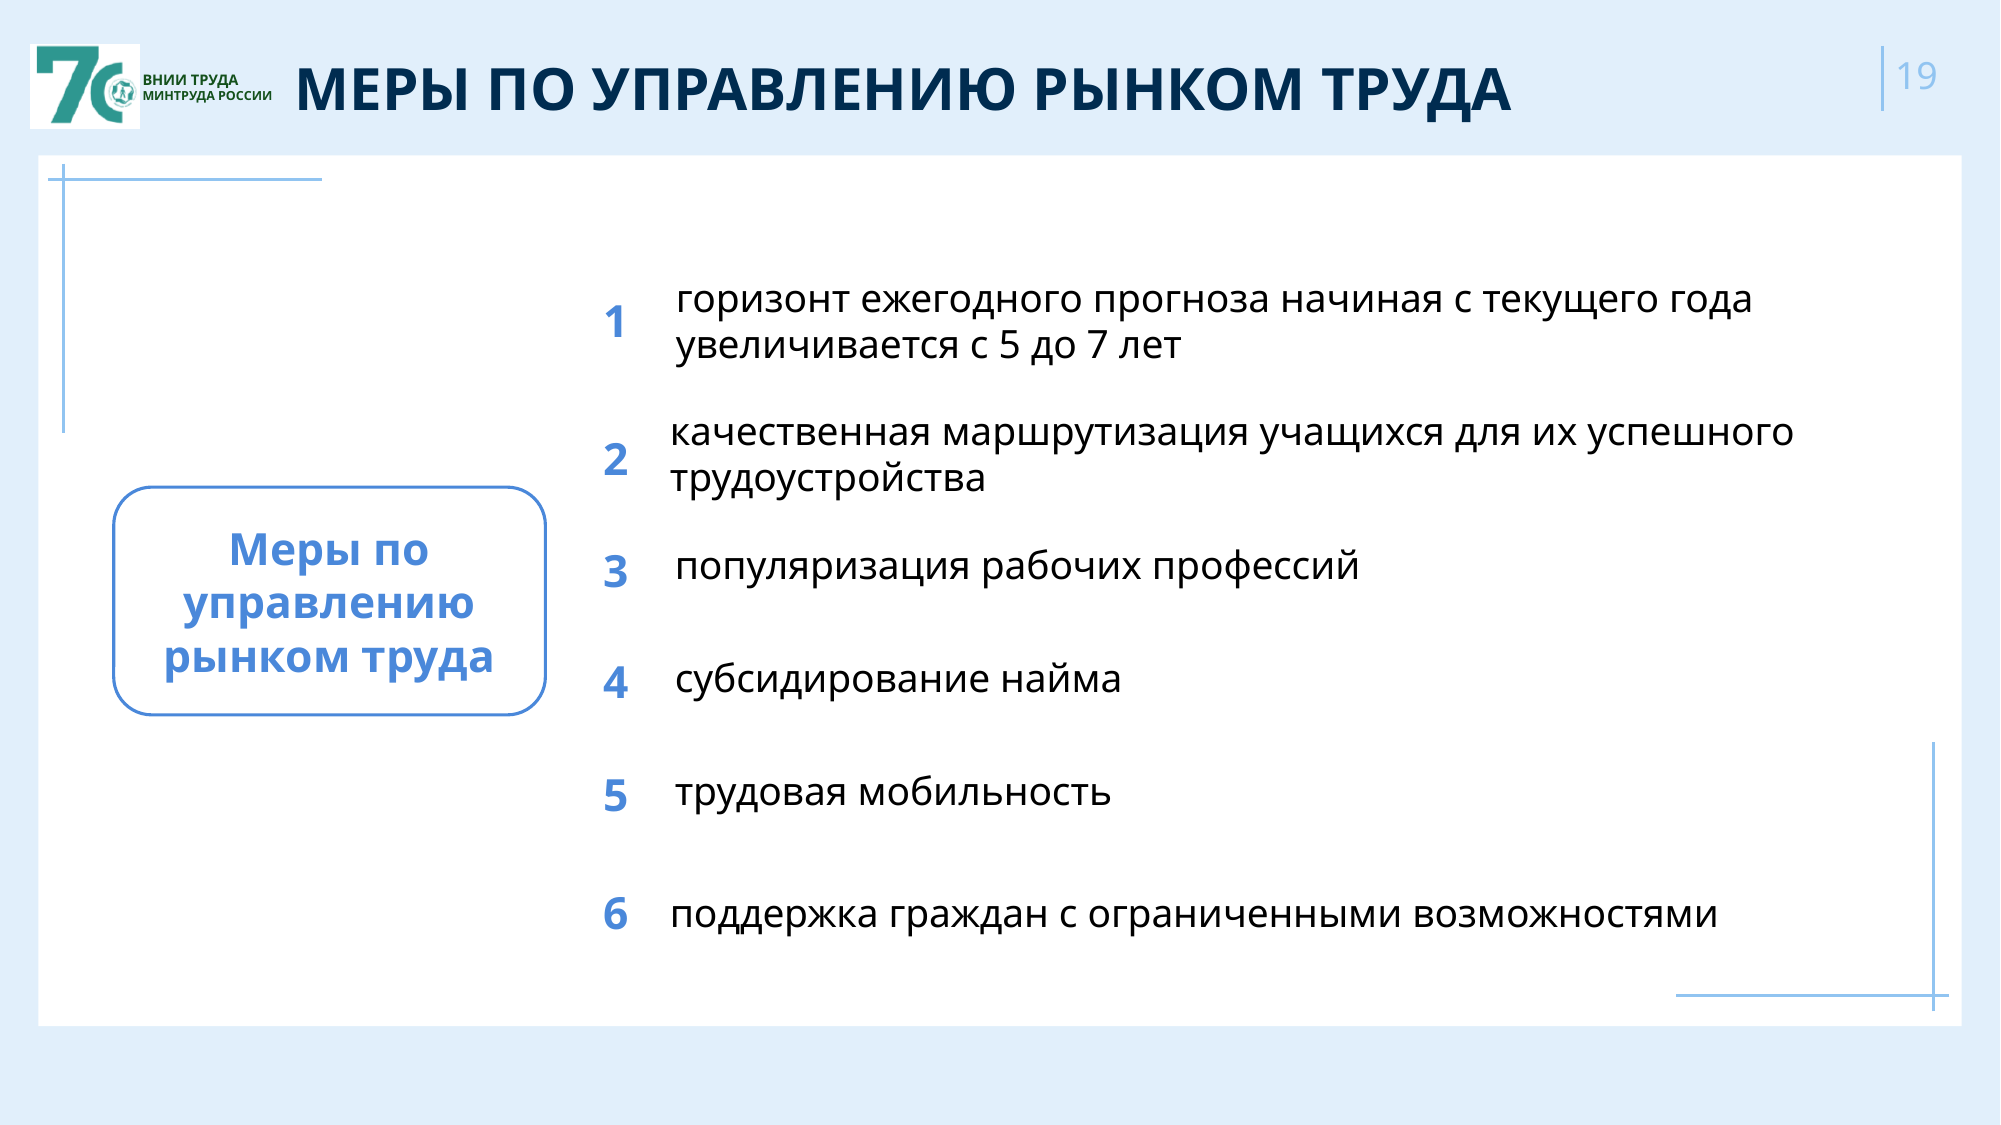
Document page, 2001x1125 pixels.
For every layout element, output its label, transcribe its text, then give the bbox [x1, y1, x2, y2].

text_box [30, 44, 276, 130]
text_box 19 [1872, 47, 1954, 108]
text_box качественная маршрутизация учащихся для их успешного трудоустройства [651, 400, 1883, 506]
text_box 1 [563, 271, 670, 369]
text_box субсидирование найма [656, 624, 1888, 730]
text_box МЕРЫ ПО УПРАВЛЕНИЮ РЫНКОМ ТРУДА [279, 47, 1916, 136]
text_box горизонт ежегодного прогноза начиная с текущего года увеличивается с 5 до 7 лет [656, 246, 1888, 394]
text_box Меры по управлению рынком труда [112, 485, 547, 717]
text_box поддержка граждан с ограниченными возможностями [651, 858, 1742, 965]
text_box популяризация рабочих профессий [656, 510, 1869, 617]
text_box 2 [563, 408, 670, 507]
text_box 3 [563, 520, 670, 619]
text_box 6 [563, 865, 670, 958]
text_box 5 [563, 747, 670, 841]
text_box трудовая мобильность [656, 737, 1884, 843]
text_box 4 [563, 632, 670, 730]
